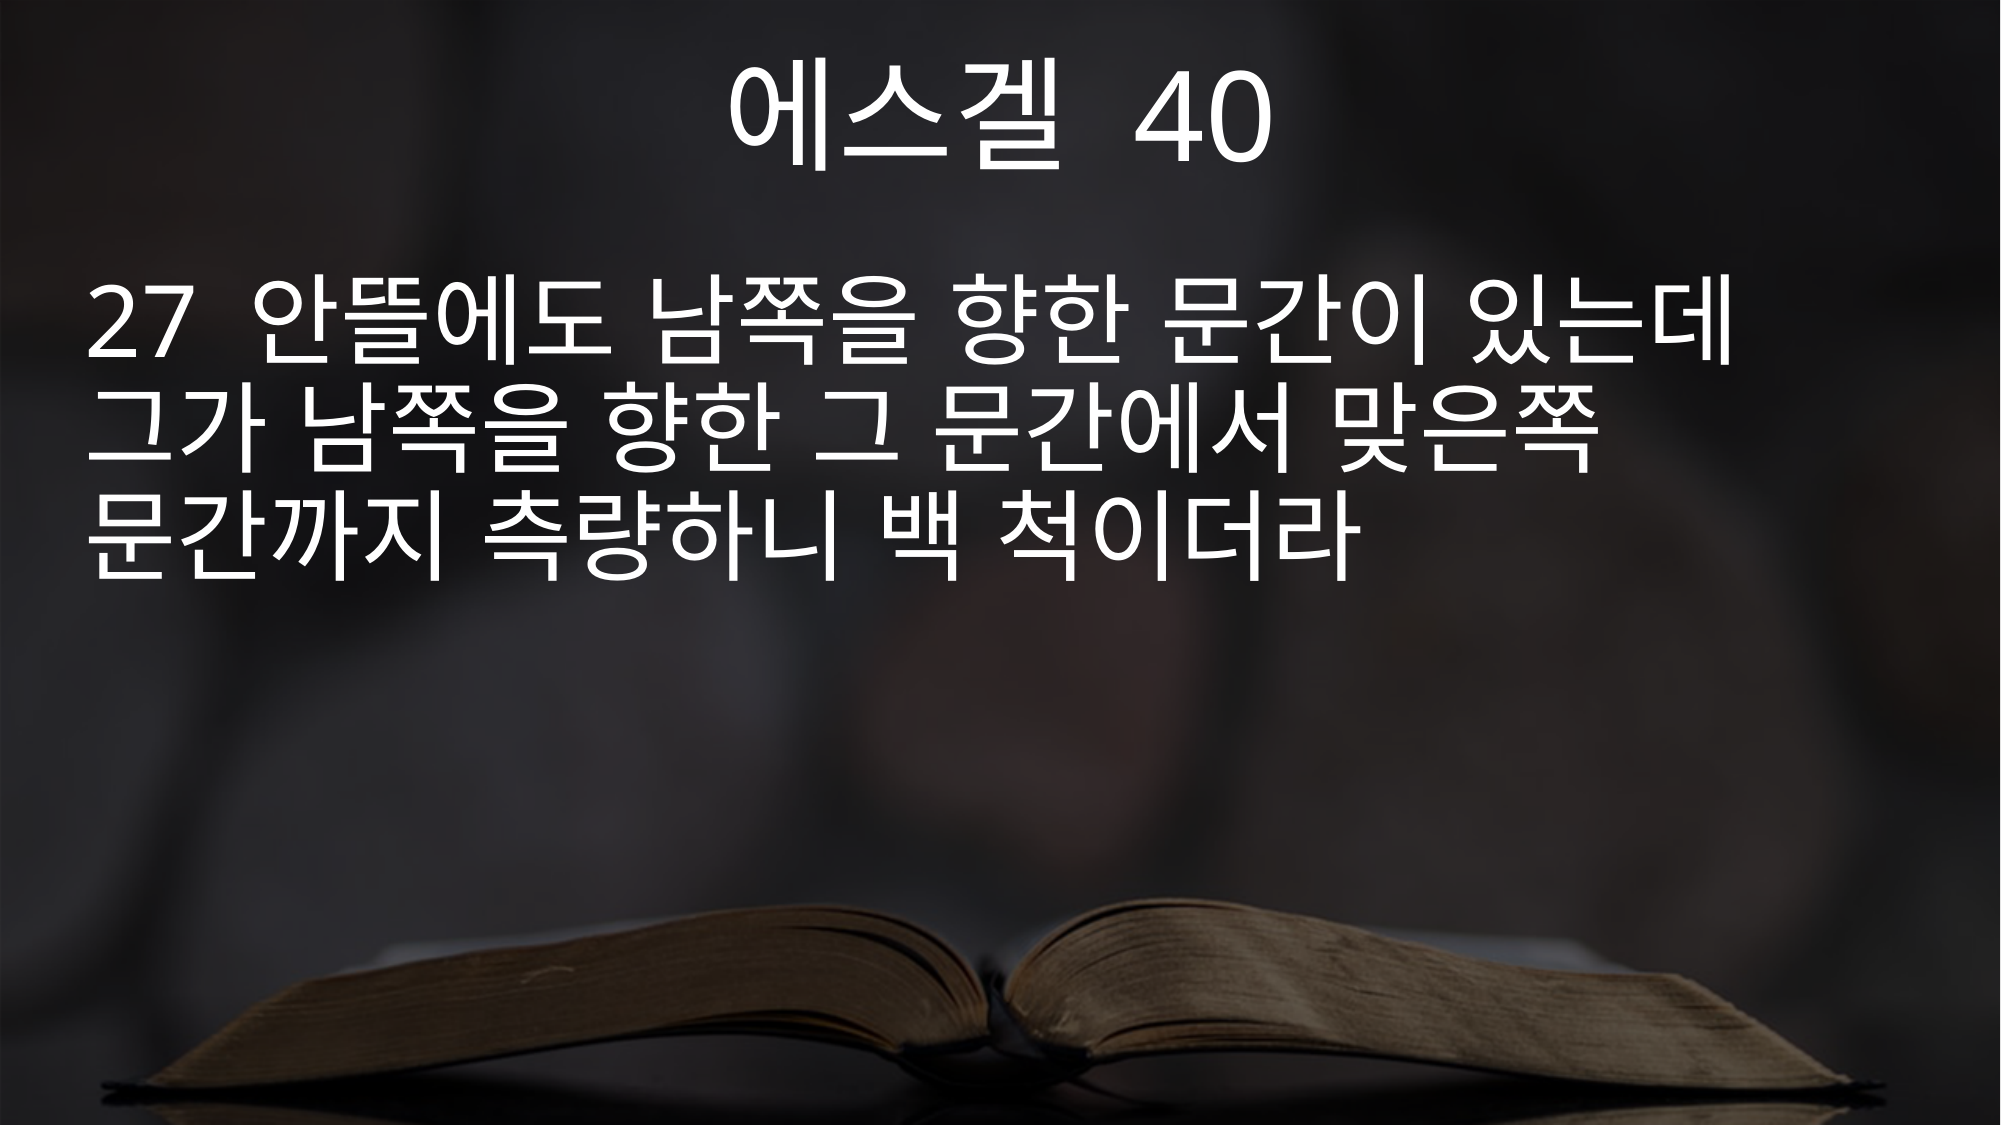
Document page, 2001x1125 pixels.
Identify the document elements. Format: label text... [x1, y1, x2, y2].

footer 에스겔 40 [0, 32, 2000, 192]
list 27 안뜰에도 남쪽을 향한 문간이 있는데 그가 남쪽을 향한 그 문간에서 맞은쪽 문간까지 측량하니 백 척이더라 [69, 263, 1953, 423]
picture [0, 0, 2001, 1125]
